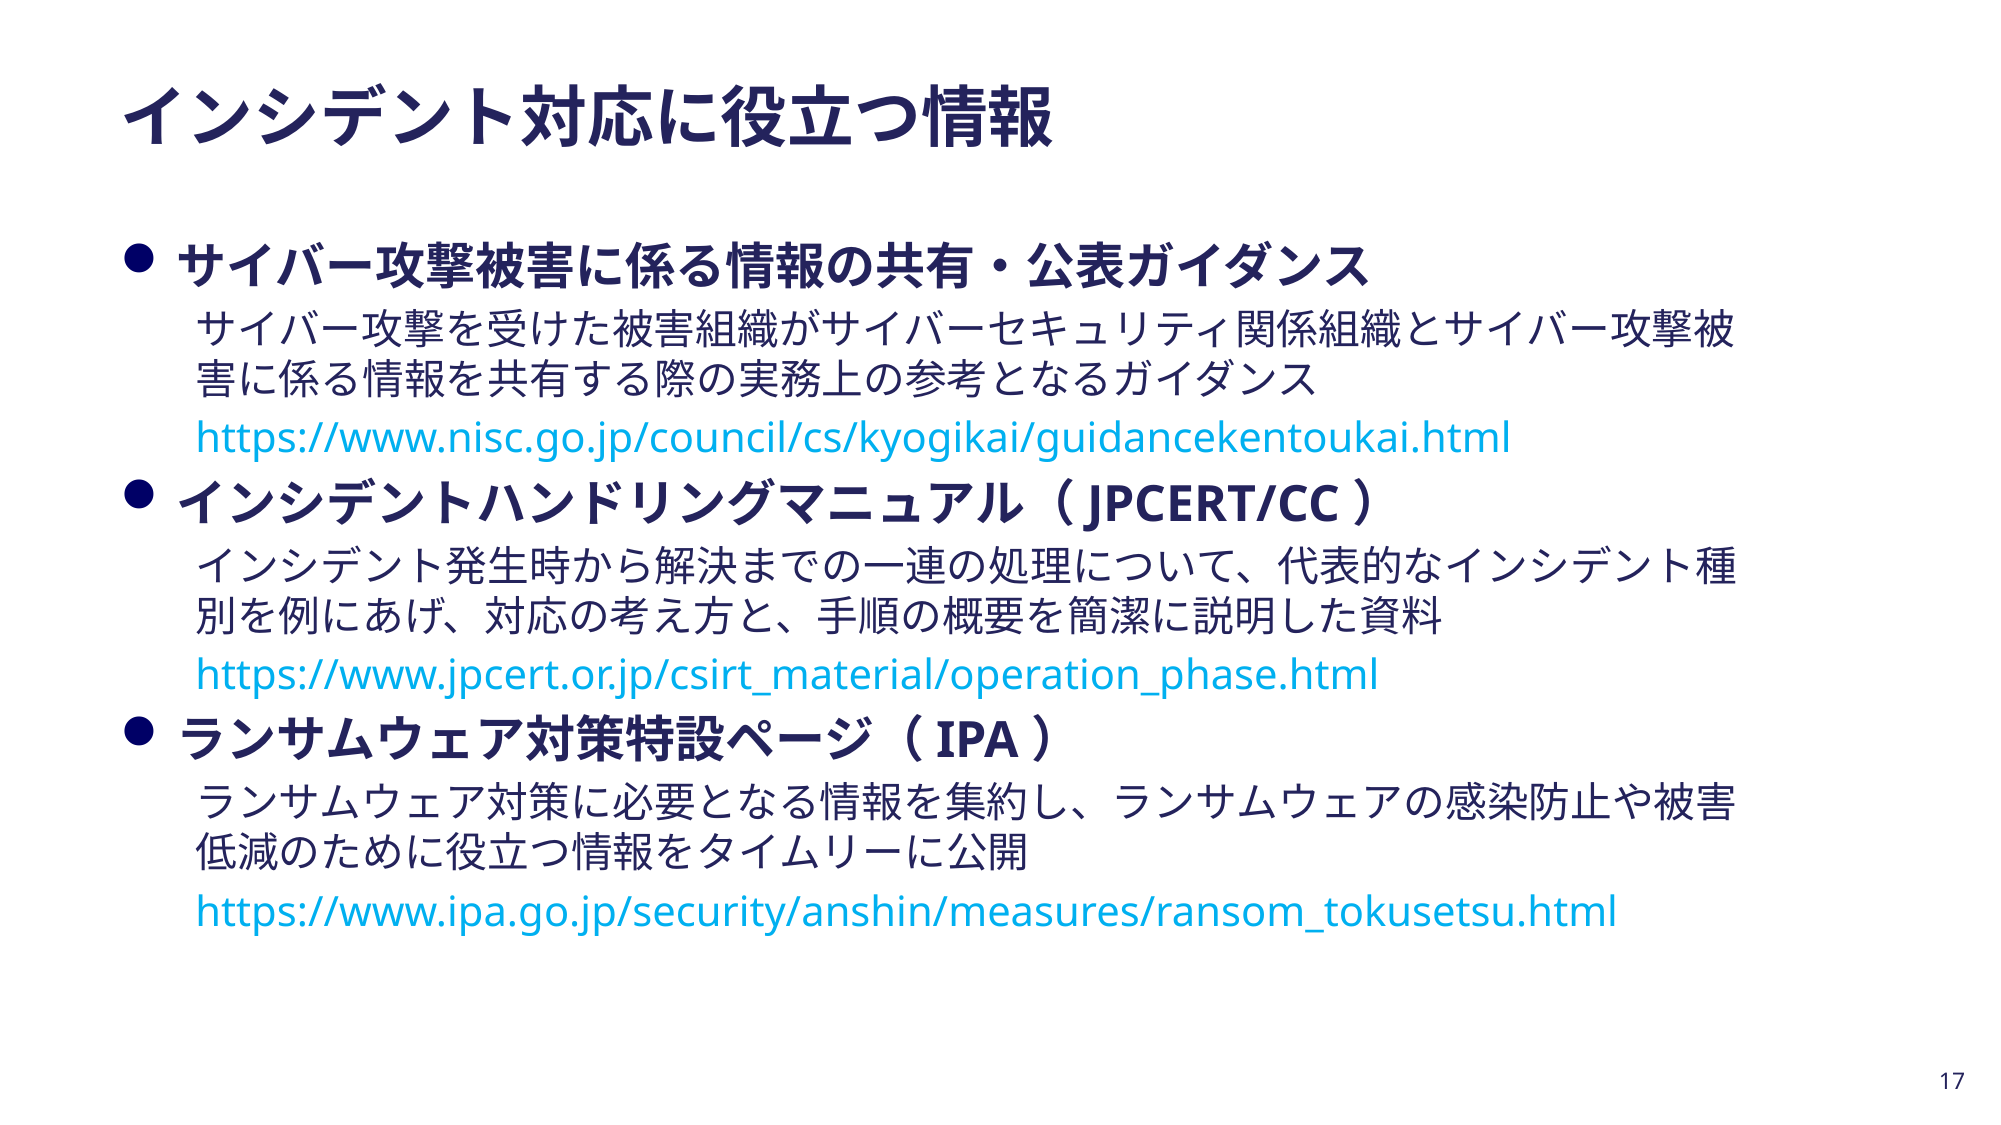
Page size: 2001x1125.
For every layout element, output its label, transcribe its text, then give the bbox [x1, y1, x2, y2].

list サイバー攻撃被害に係る情報の共有・公表ガイダンス サイバー攻撃を受けた被害組織がサイバーセキュリティ関係組織とサイバー攻撃被害に係る情報を共有する際の実務上の参考となるガイダンス https://www.nisc.go.jp/council/cs/kyogikai/guidancekentoukai.html インシデントハンドリングマニュアル（JPCERT/CC） インシデント発生時から解決までの一連の処理について、代表的なインシデント種別を例にあげ、対応の考え方と、手順の概要を簡潔に説明した資料 https://www.jpcert.or.jp/csirt_material/operation_phase.html ランサムウェア対策特設ページ（IPA） ランサムウェア対策に必要となる情報を集約し、ランサムウェアの感染防止や被害低減のために役立つ情報をタイムリーに公開 https://www.ipa.go.jp/security/anshin/measures/ransom_tokusetsu.html [105, 226, 1790, 1006]
title インシデント対応に役立つ情報 [105, 51, 1428, 163]
slide_number 17 [1513, 1058, 1981, 1107]
